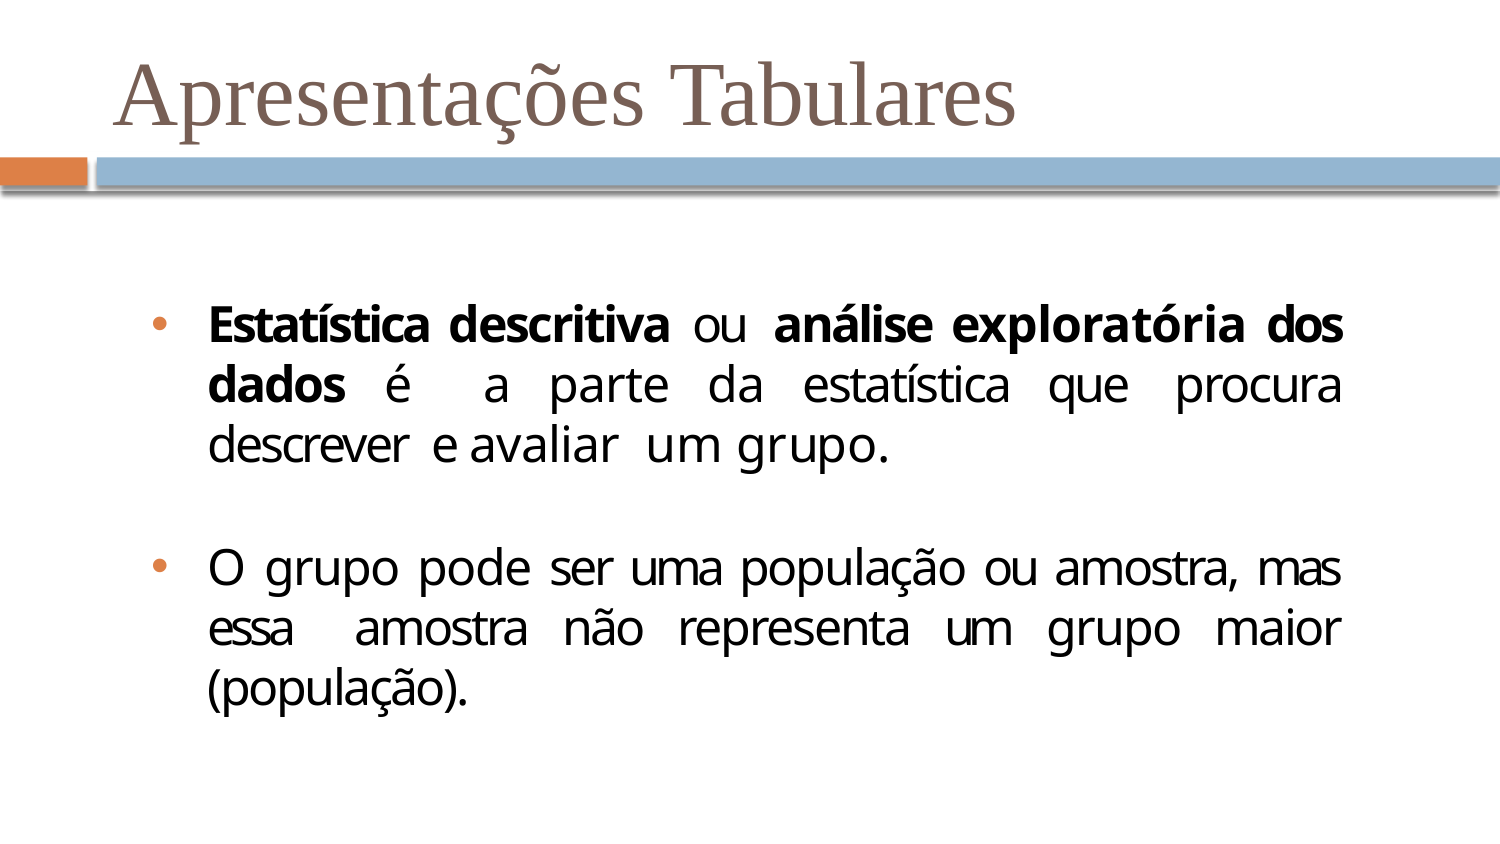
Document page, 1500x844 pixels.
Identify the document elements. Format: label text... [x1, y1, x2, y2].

picture [0, 156, 1500, 203]
text_box Estatística descritiva ou análise exploratória dos dados é a parte da estatística que procura descrever e avaliar um grupo. O grupo pode ser uma população ou amostra, mas essa amostra não representa um grupo maior (população). [149, 290, 1345, 716]
title Apresentações Tabulares [110, 31, 1025, 175]
